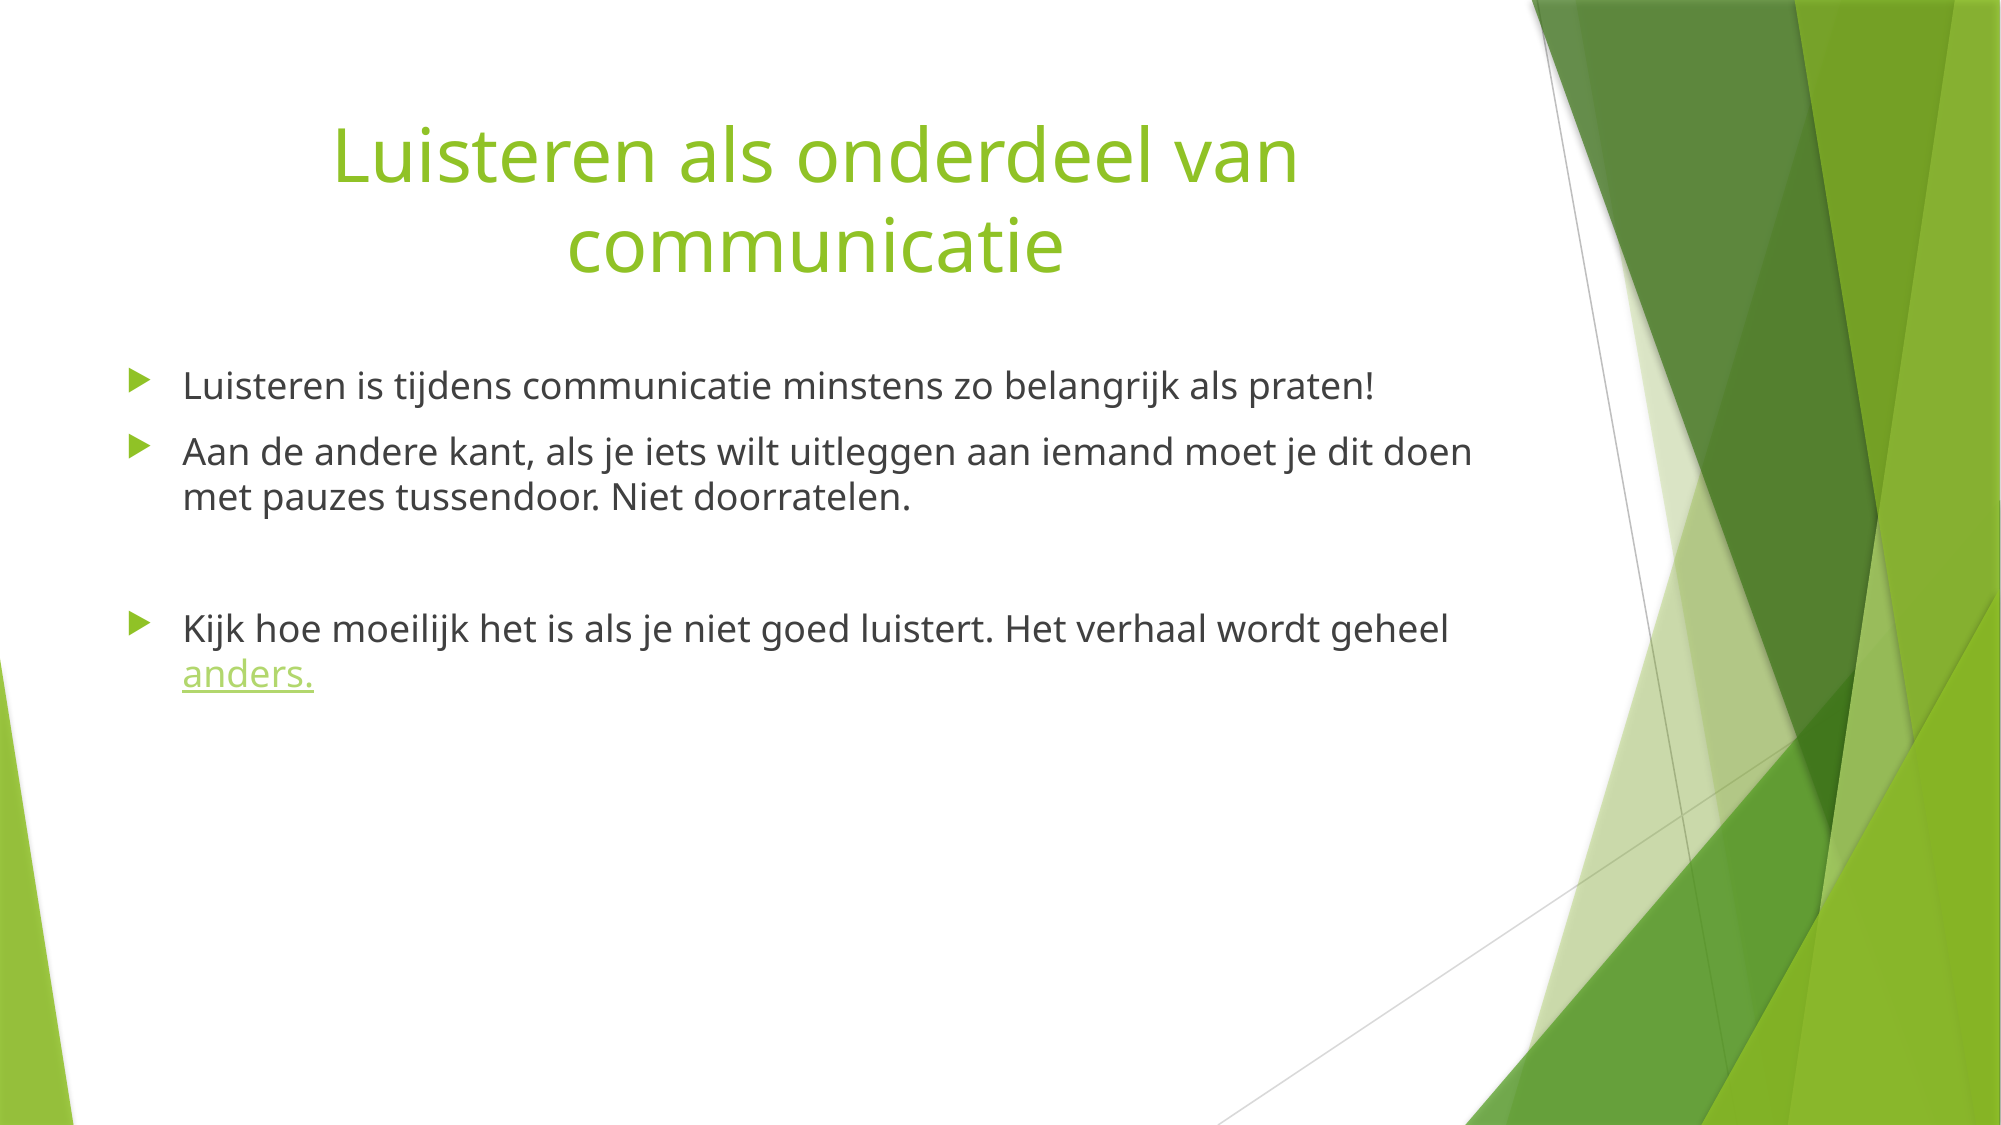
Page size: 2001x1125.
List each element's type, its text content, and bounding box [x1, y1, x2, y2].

list Luisteren is tijdens communicatie minstens zo belangrijk als praten! Aan de andere kant, als je iets wilt uitleggen aan iemand moet je dit doen met pauzes tussendoor. Niet doorratelen. Kijk hoe moeilijk het is als je niet goed luistert. Het verhaal wordt geheel anders. [111, 354, 1522, 992]
title Luisteren als onderdeel van communicatie [111, 99, 1522, 317]
